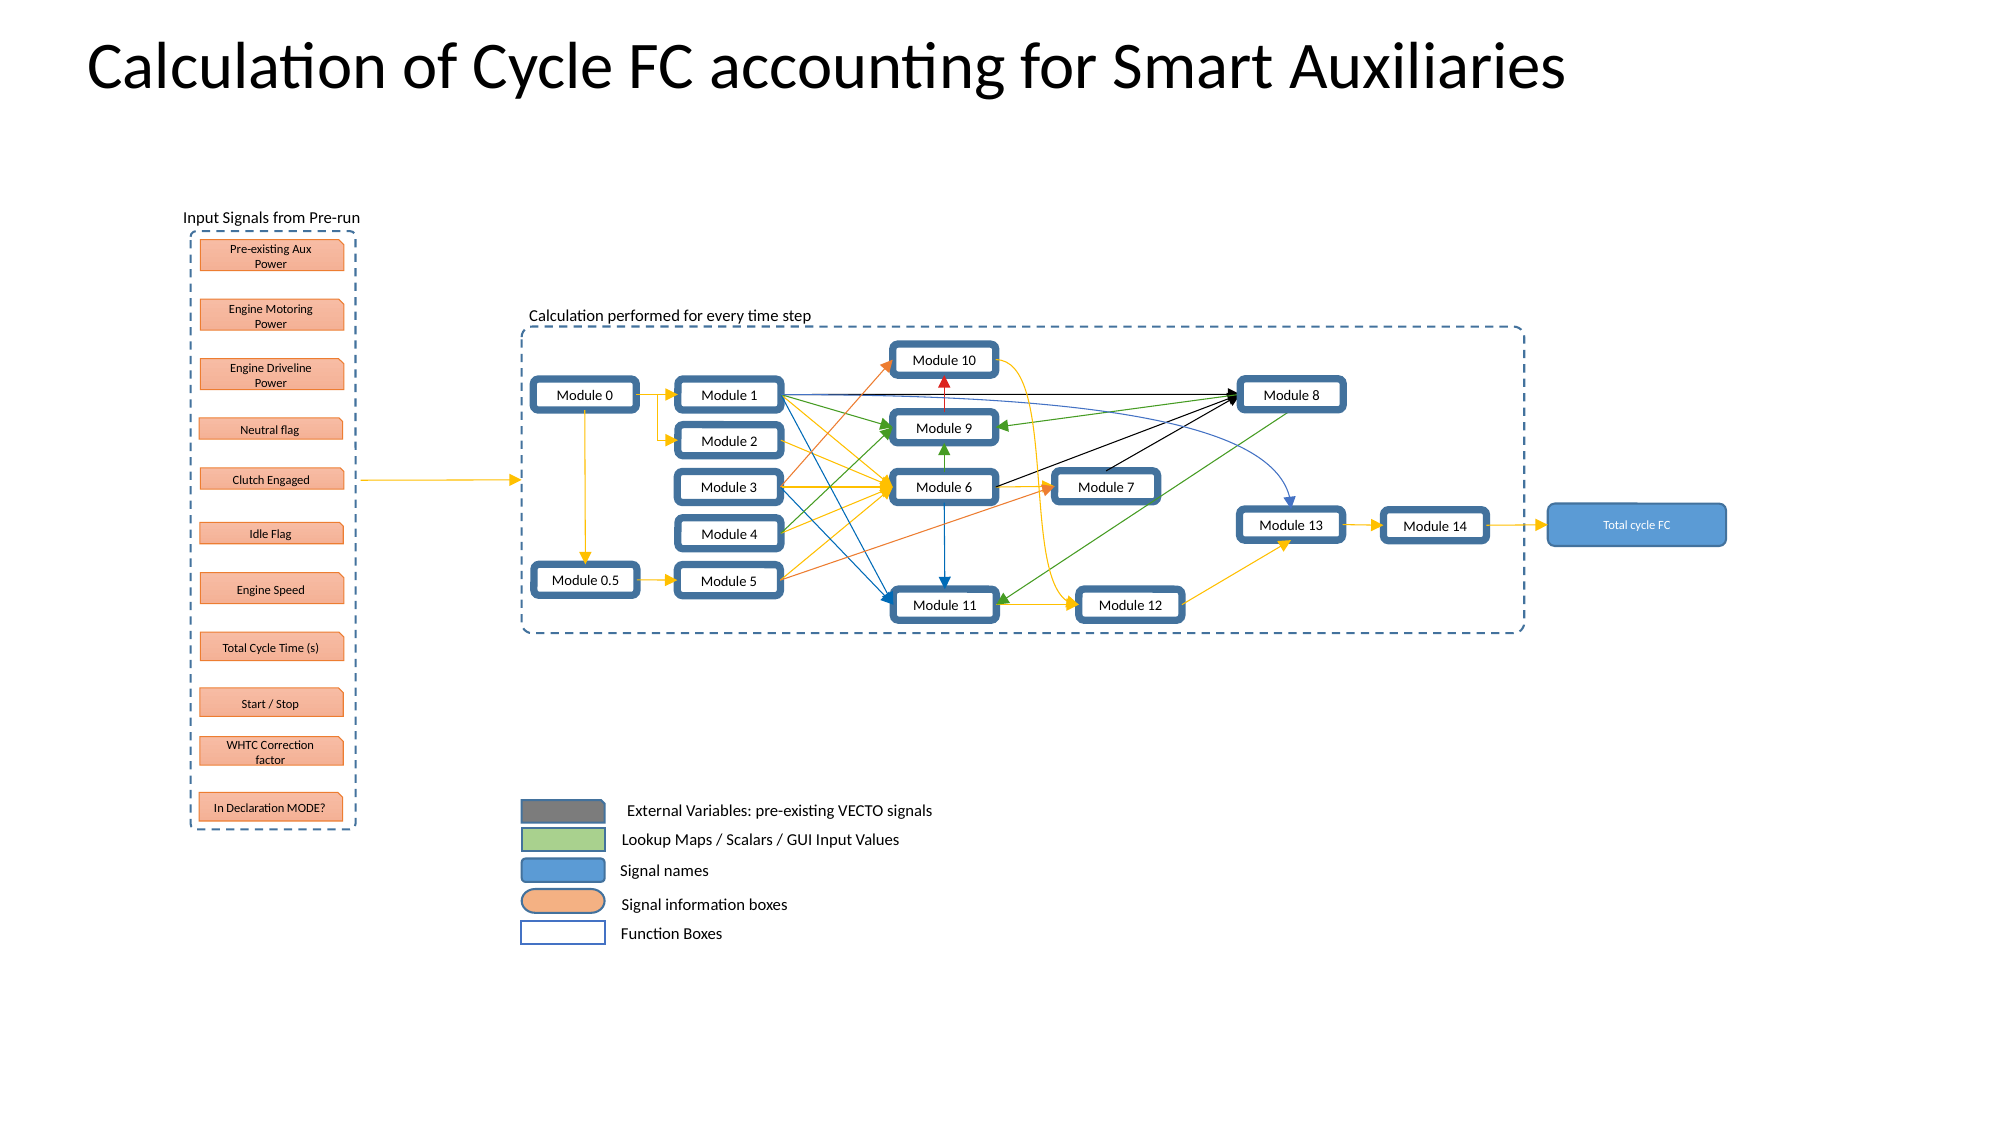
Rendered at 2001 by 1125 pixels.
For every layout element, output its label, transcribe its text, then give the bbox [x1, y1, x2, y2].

text_box Input Signals from Pre-run [168, 200, 376, 235]
text_box Start / Stop [199, 687, 344, 717]
text_box [189, 235, 357, 831]
text_box Idle Flag [199, 521, 344, 545]
text_box Module 12 [1077, 605, 1183, 622]
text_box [1079, 394, 1292, 510]
text_box Module 10 [891, 343, 997, 377]
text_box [780, 359, 893, 488]
text_box Calculation of Cycle FC accounting for Smart Auxiliaries [72, 13, 1584, 109]
text_box [520, 857, 605, 883]
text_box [1079, 510, 1292, 605]
text_box Module 14 [1382, 508, 1488, 542]
text_box WHTC Correction factor [199, 736, 344, 766]
text_box [520, 799, 606, 824]
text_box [780, 486, 995, 581]
text_box In Declaration MODE? [198, 791, 344, 822]
text_box Signal information boxes [606, 886, 803, 921]
text_box Module 13 [1292, 507, 1344, 542]
text_box [520, 887, 606, 914]
text_box [520, 325, 1526, 635]
text_box Total cycle FC [1546, 502, 1728, 548]
text_box Module 0 [532, 377, 638, 412]
text_box Lookup Maps / Scalars / GUI Input Values [607, 821, 919, 857]
text_box [521, 827, 606, 852]
text_box Calculation performed for every time step [514, 296, 827, 332]
text_box [520, 920, 606, 945]
text_box Module 8 [1239, 377, 1345, 411]
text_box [636, 394, 678, 441]
text_box Neutral flag [198, 417, 344, 440]
text_box Module 11 [892, 588, 998, 622]
text_box External Variables: pre-existing VECTO signals [612, 792, 948, 828]
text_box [893, 394, 995, 486]
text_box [780, 581, 894, 605]
text_box Module 0.5 [532, 563, 639, 597]
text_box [995, 359, 1079, 605]
text_box Signal names [605, 852, 724, 887]
text_box Function Boxes [606, 915, 738, 951]
